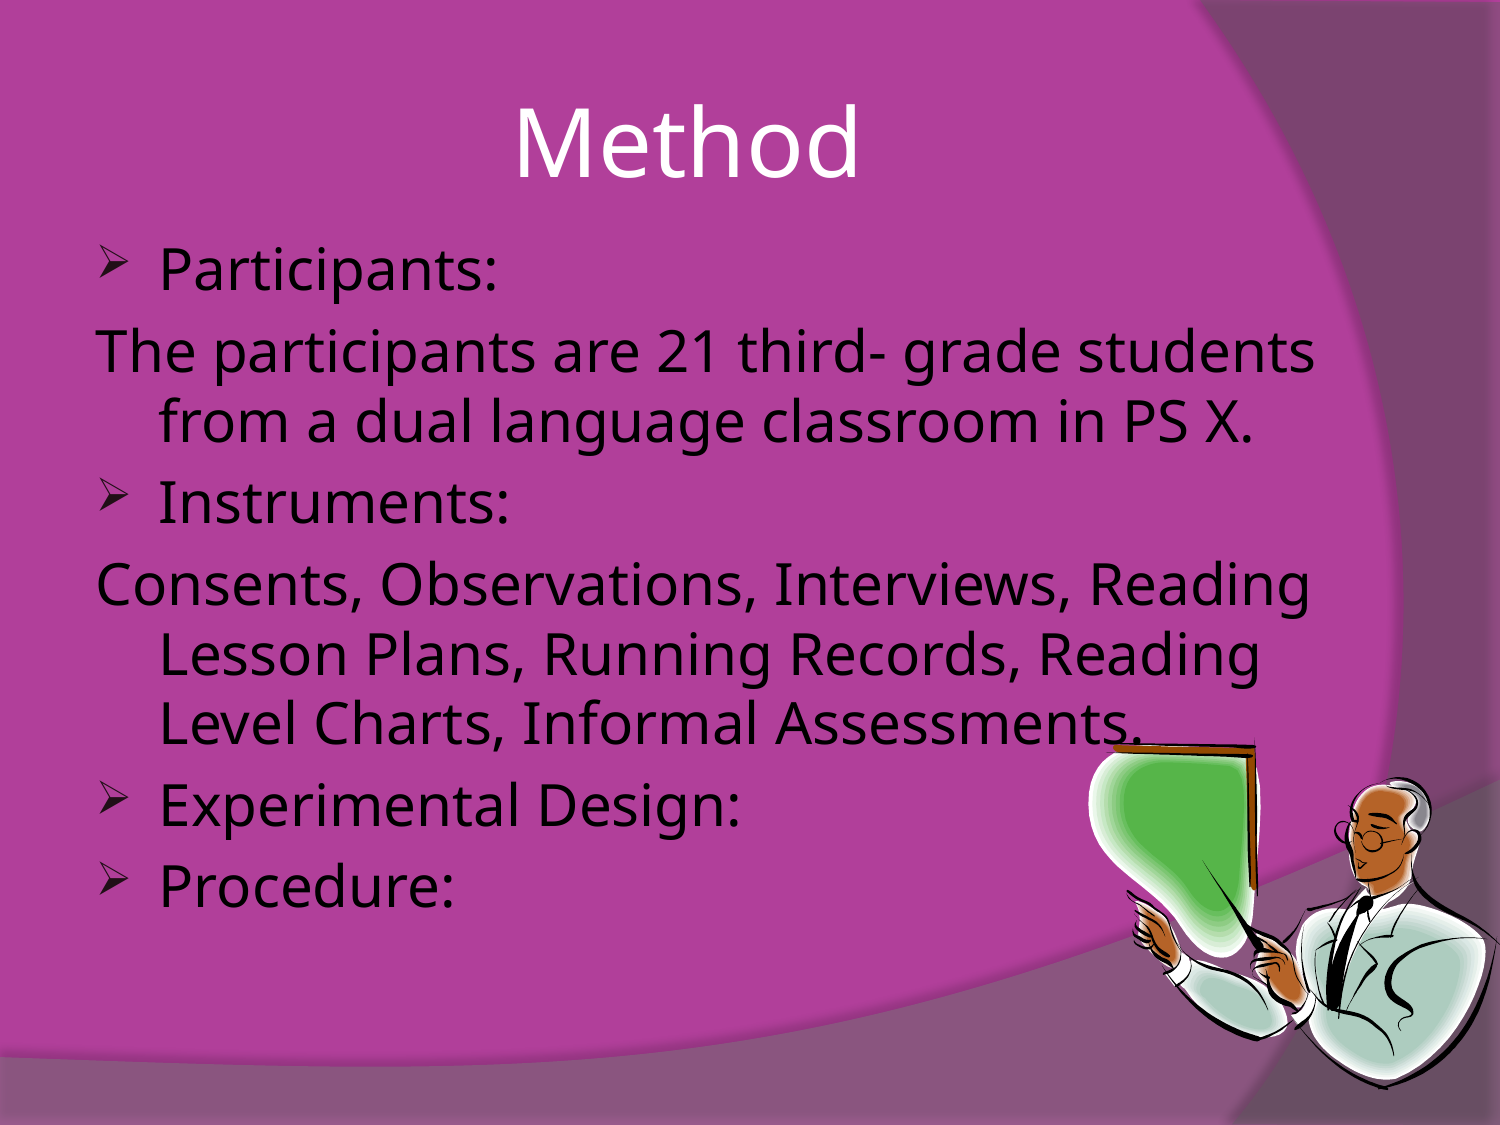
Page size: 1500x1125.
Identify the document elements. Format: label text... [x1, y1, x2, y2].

picture [1086, 737, 1500, 1091]
list Participants: The participants are 21 third- grade students from a dual language classroom in PS X. Instruments: Consents, Observations, Interviews, Reading Lesson Plans, Running Records, Reading Level Charts, Informal Assessments. Experimental Design: Procedure: [75, 224, 1413, 1005]
title Method [75, 45, 1300, 224]
